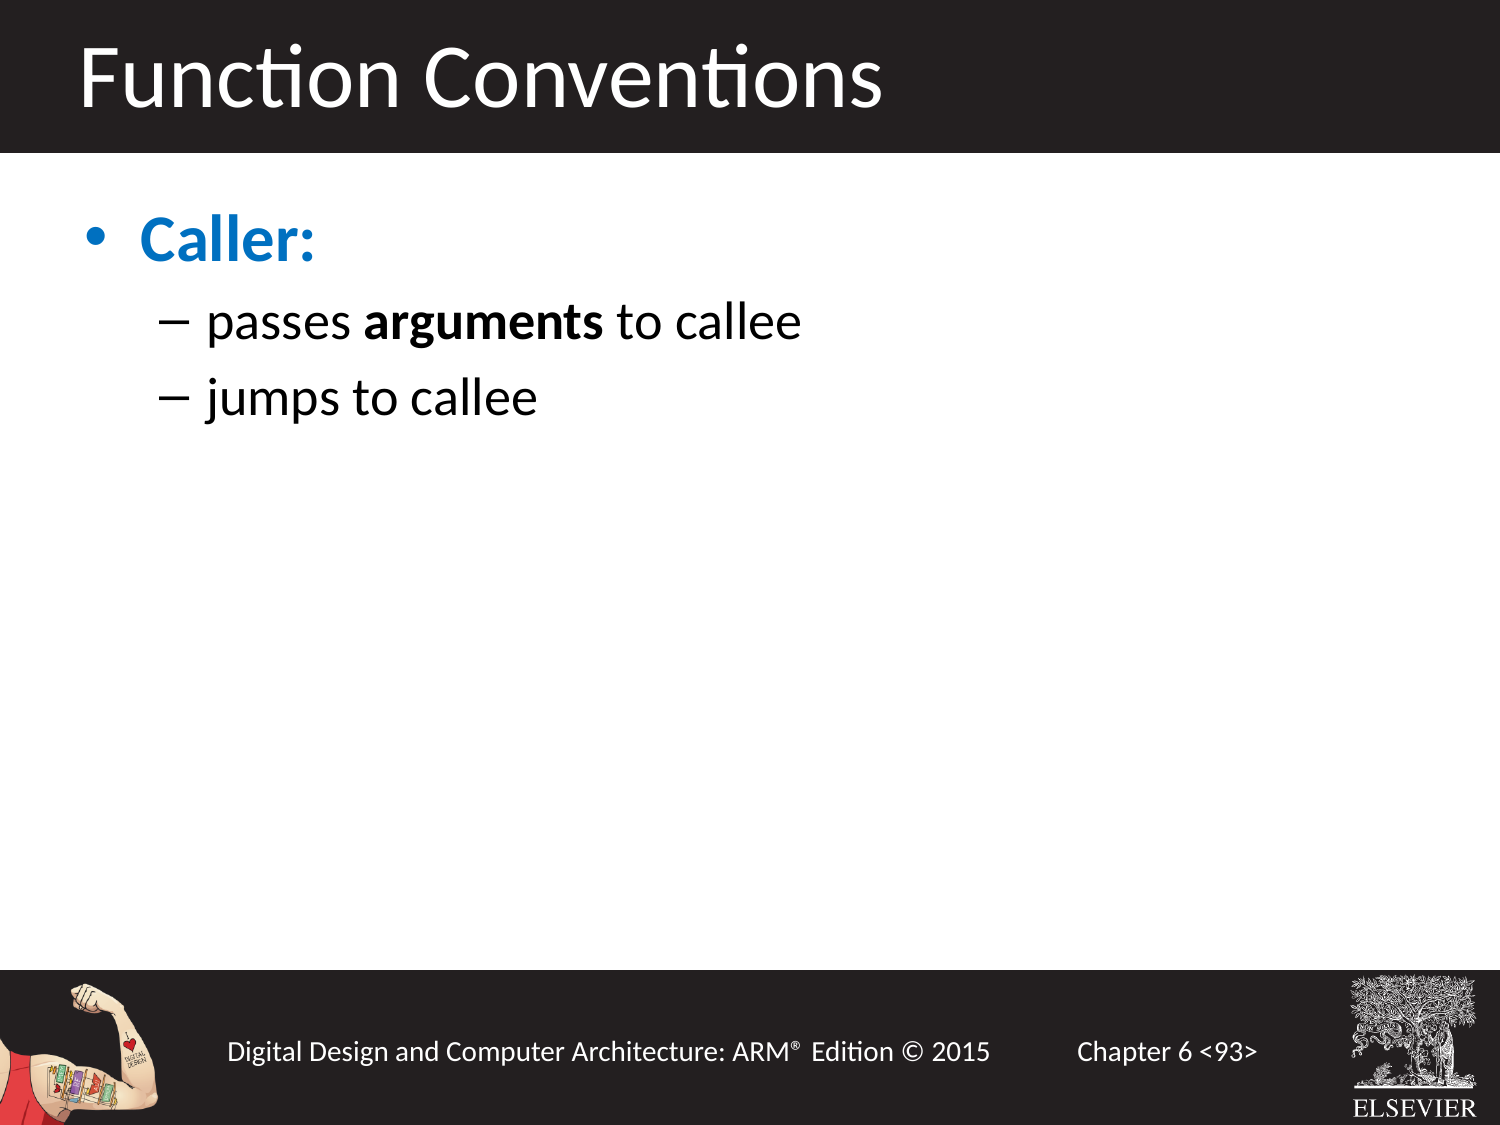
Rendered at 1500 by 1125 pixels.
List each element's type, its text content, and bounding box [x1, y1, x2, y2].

text_box Function Conventions [63, 8, 1488, 133]
list Caller: passes arguments to callee jumps to callee [69, 187, 1395, 1038]
picture [0, 979, 163, 1125]
text_box [112, 200, 1438, 1050]
picture [1350, 974, 1477, 1117]
